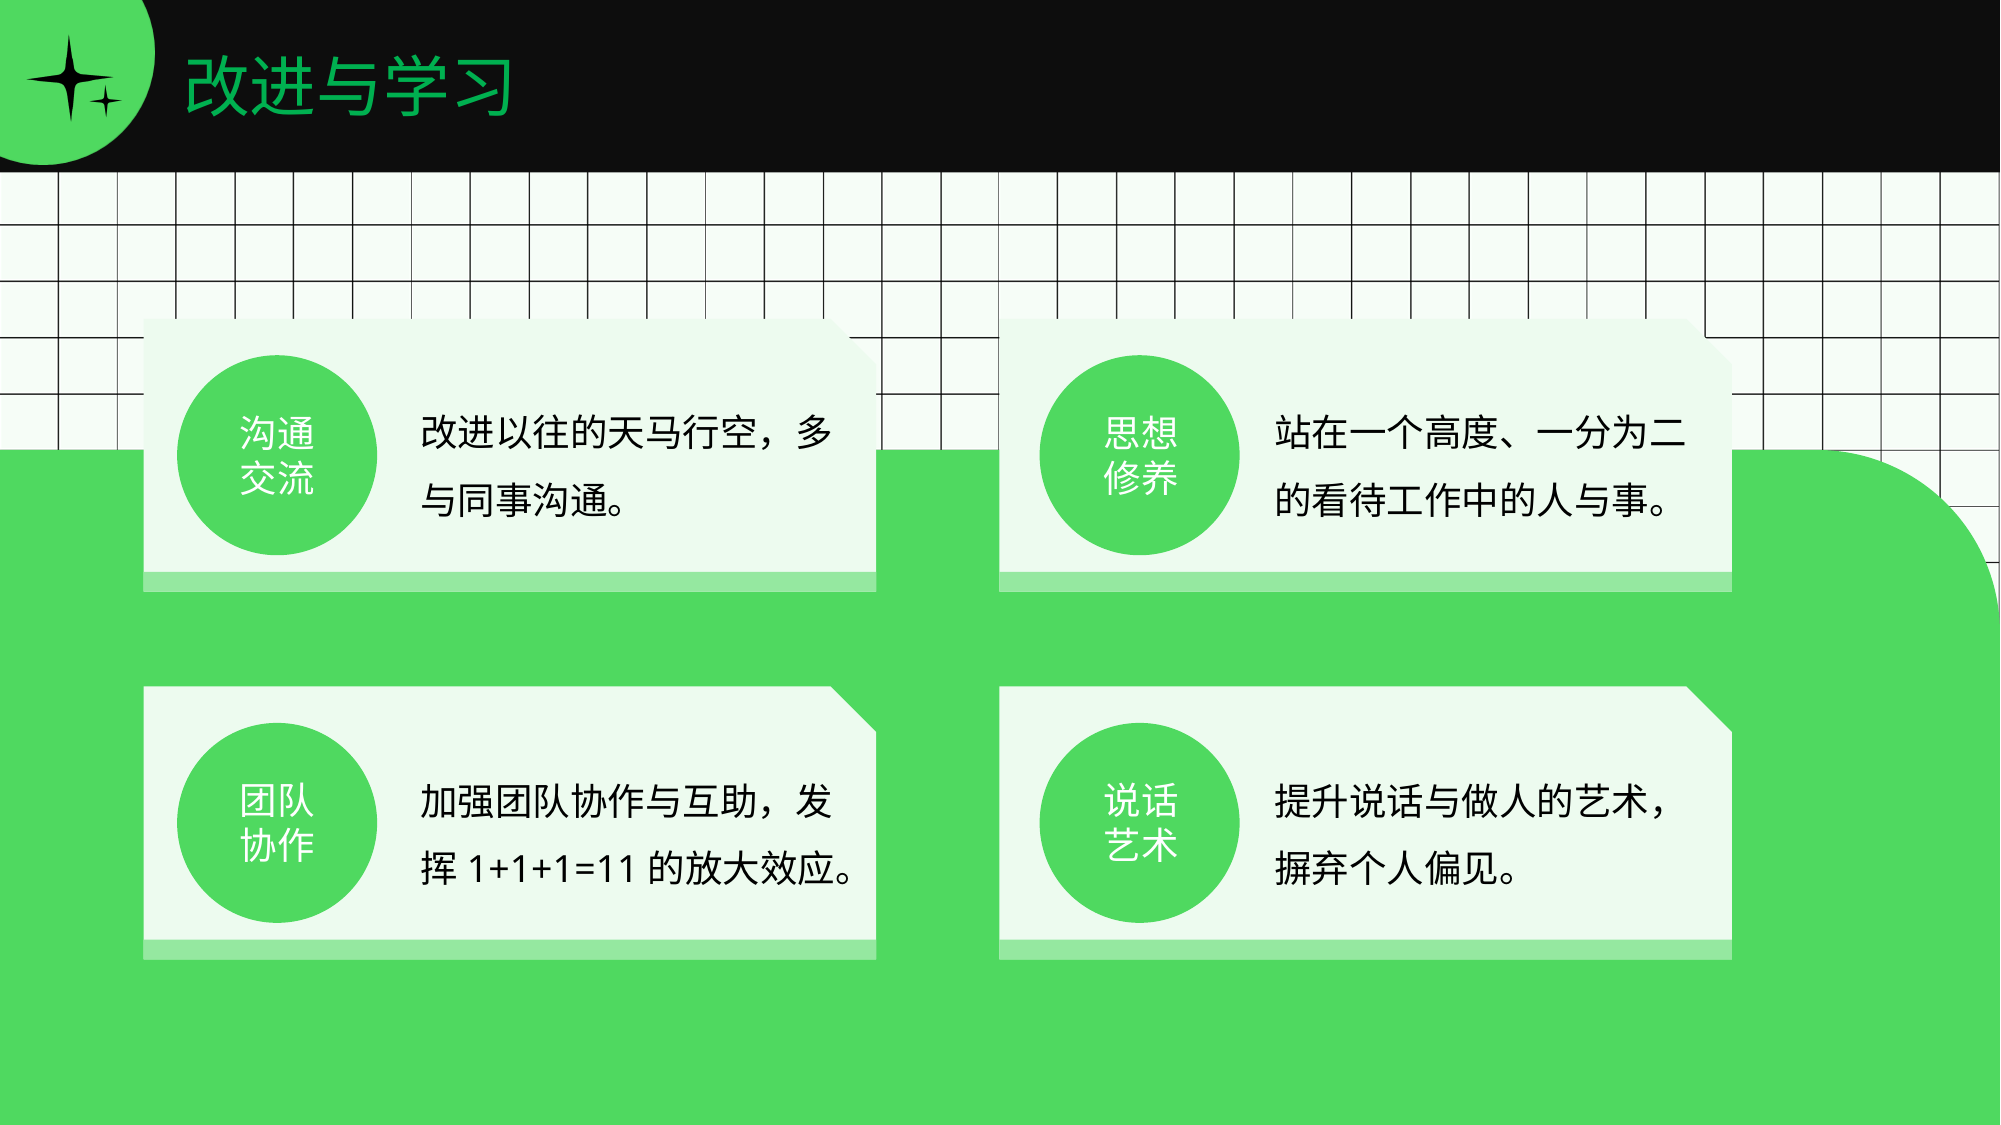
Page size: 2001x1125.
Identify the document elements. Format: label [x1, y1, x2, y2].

text_box [1039, 722, 1713, 923]
picture [0, 0, 2000, 1125]
text_box [0, 0, 831, 165]
text_box [177, 722, 860, 923]
text_box [177, 355, 378, 556]
text_box [1039, 355, 1713, 556]
